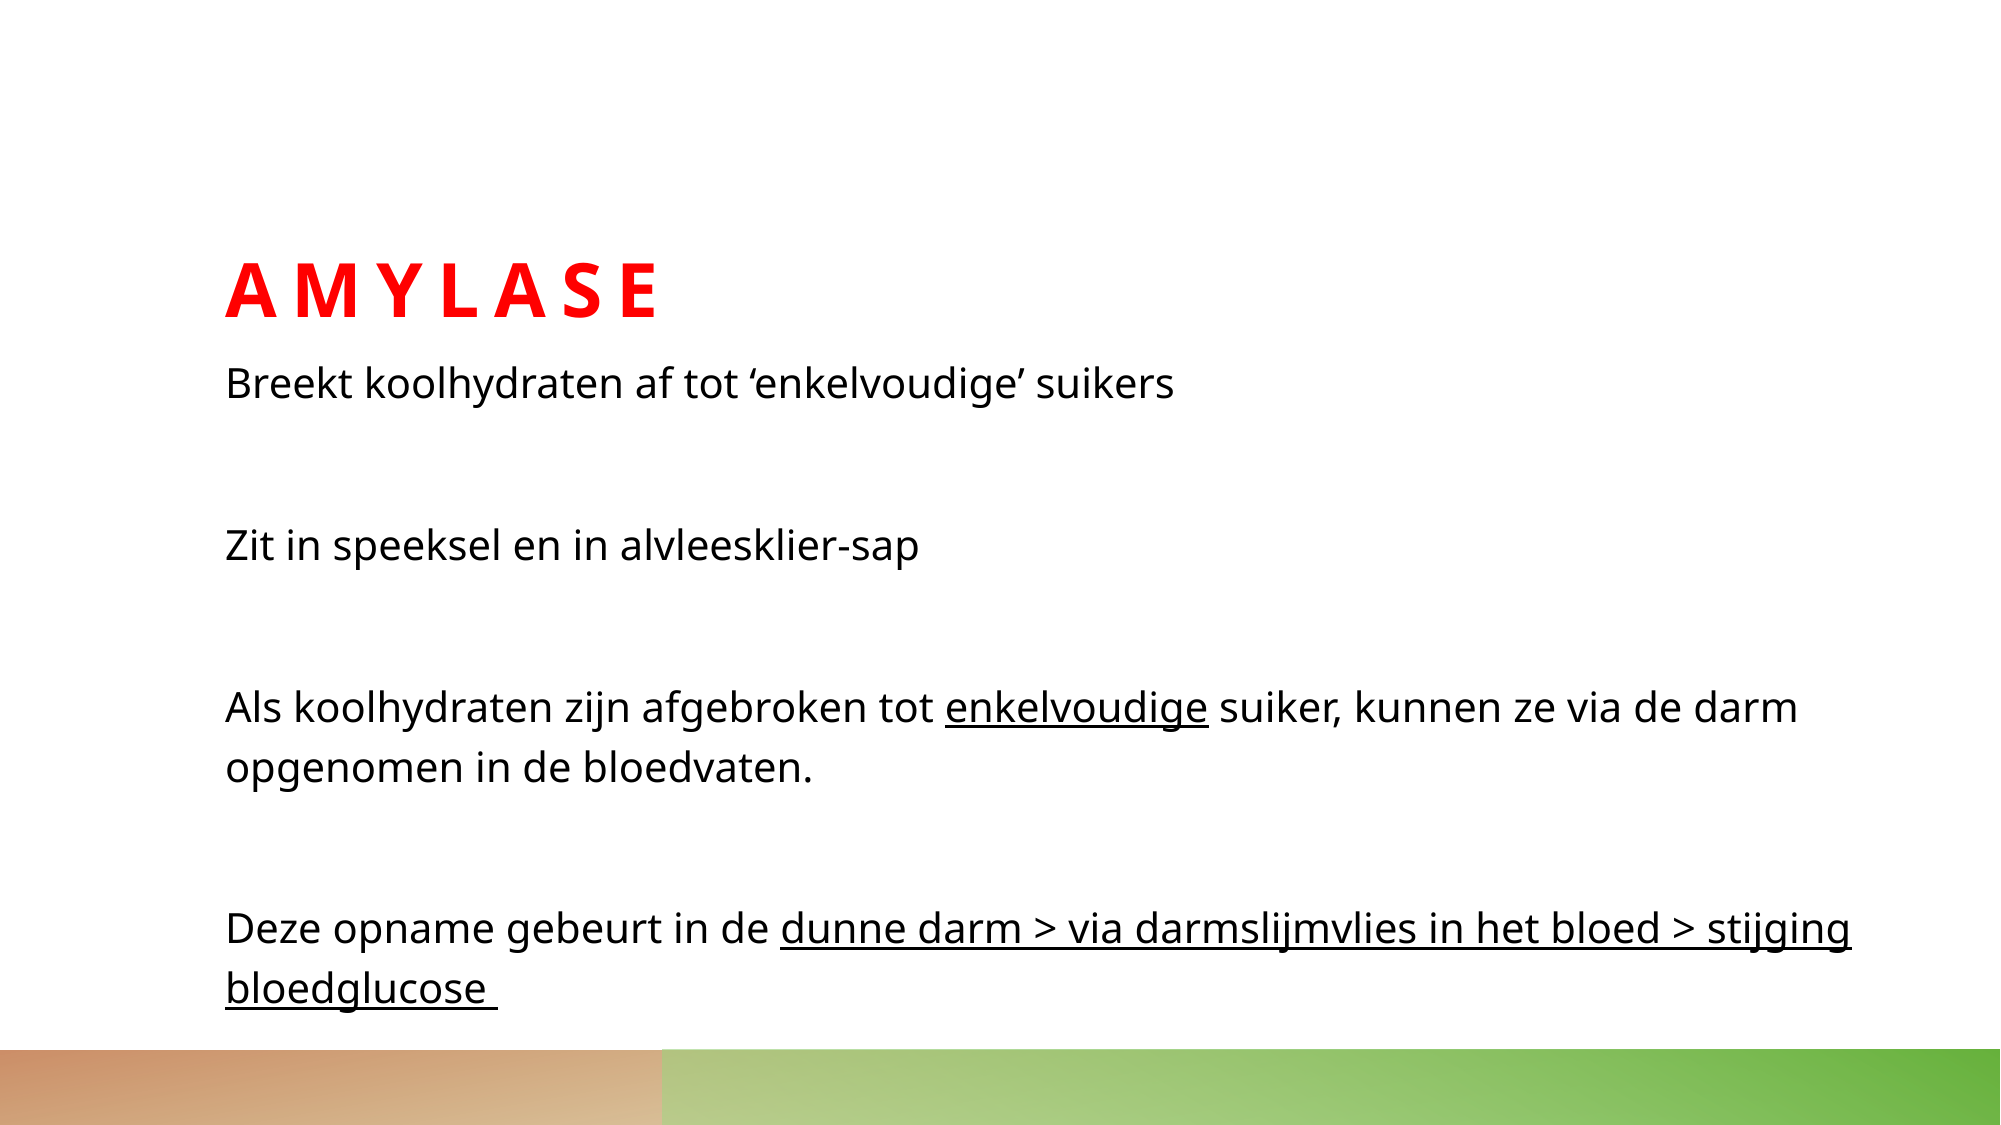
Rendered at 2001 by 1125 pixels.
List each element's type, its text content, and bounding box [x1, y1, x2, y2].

list Breekt koolhydraten af tot ‘enkelvoudige’ suikers Zit in speeksel en in alvleesklier-sap Als koolhydraten zijn afgebroken tot enkelvoudige suiker, kunnen ze via de darm opgenomen in de bloedvaten. Deze opname gebeurt in de dunne darm > via darmslijmvlies in het bloed > stijging bloedglucose [225, 346, 1905, 996]
title Amylase [225, 130, 1905, 333]
